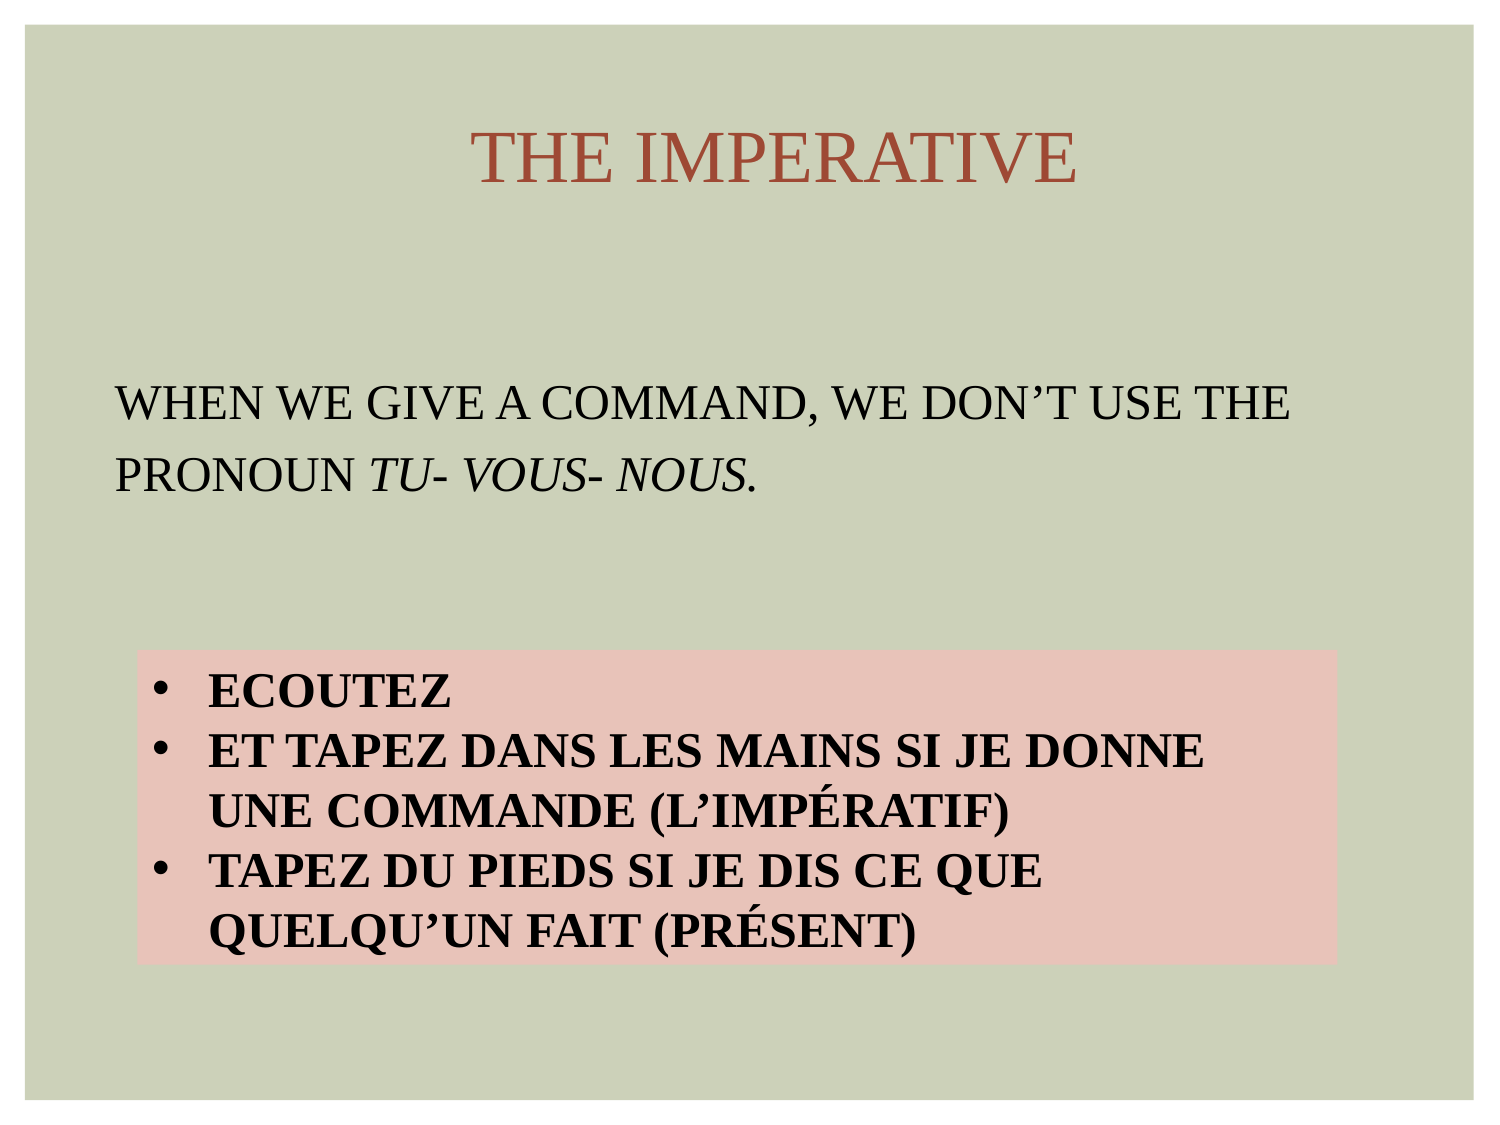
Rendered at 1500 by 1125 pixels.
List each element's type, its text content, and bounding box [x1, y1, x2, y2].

text_box THE IMPERATIVE [75, 99, 1475, 290]
text_box ECOUTEZ ET TAPEZ DANS LES MAINS SI JE DONNE UNE COMMANDE (L’IMPÉRATIF) TAPEZ DU PIEDS SI JE DIS CE QUE QUELQU’UN FAIT (PRÉSENT) [137, 649, 1338, 965]
text_box WHEN WE GIVE A COMMAND, WE DON’T USE THE PRONOUN TU- VOUS- NOUS. [99, 349, 1375, 509]
